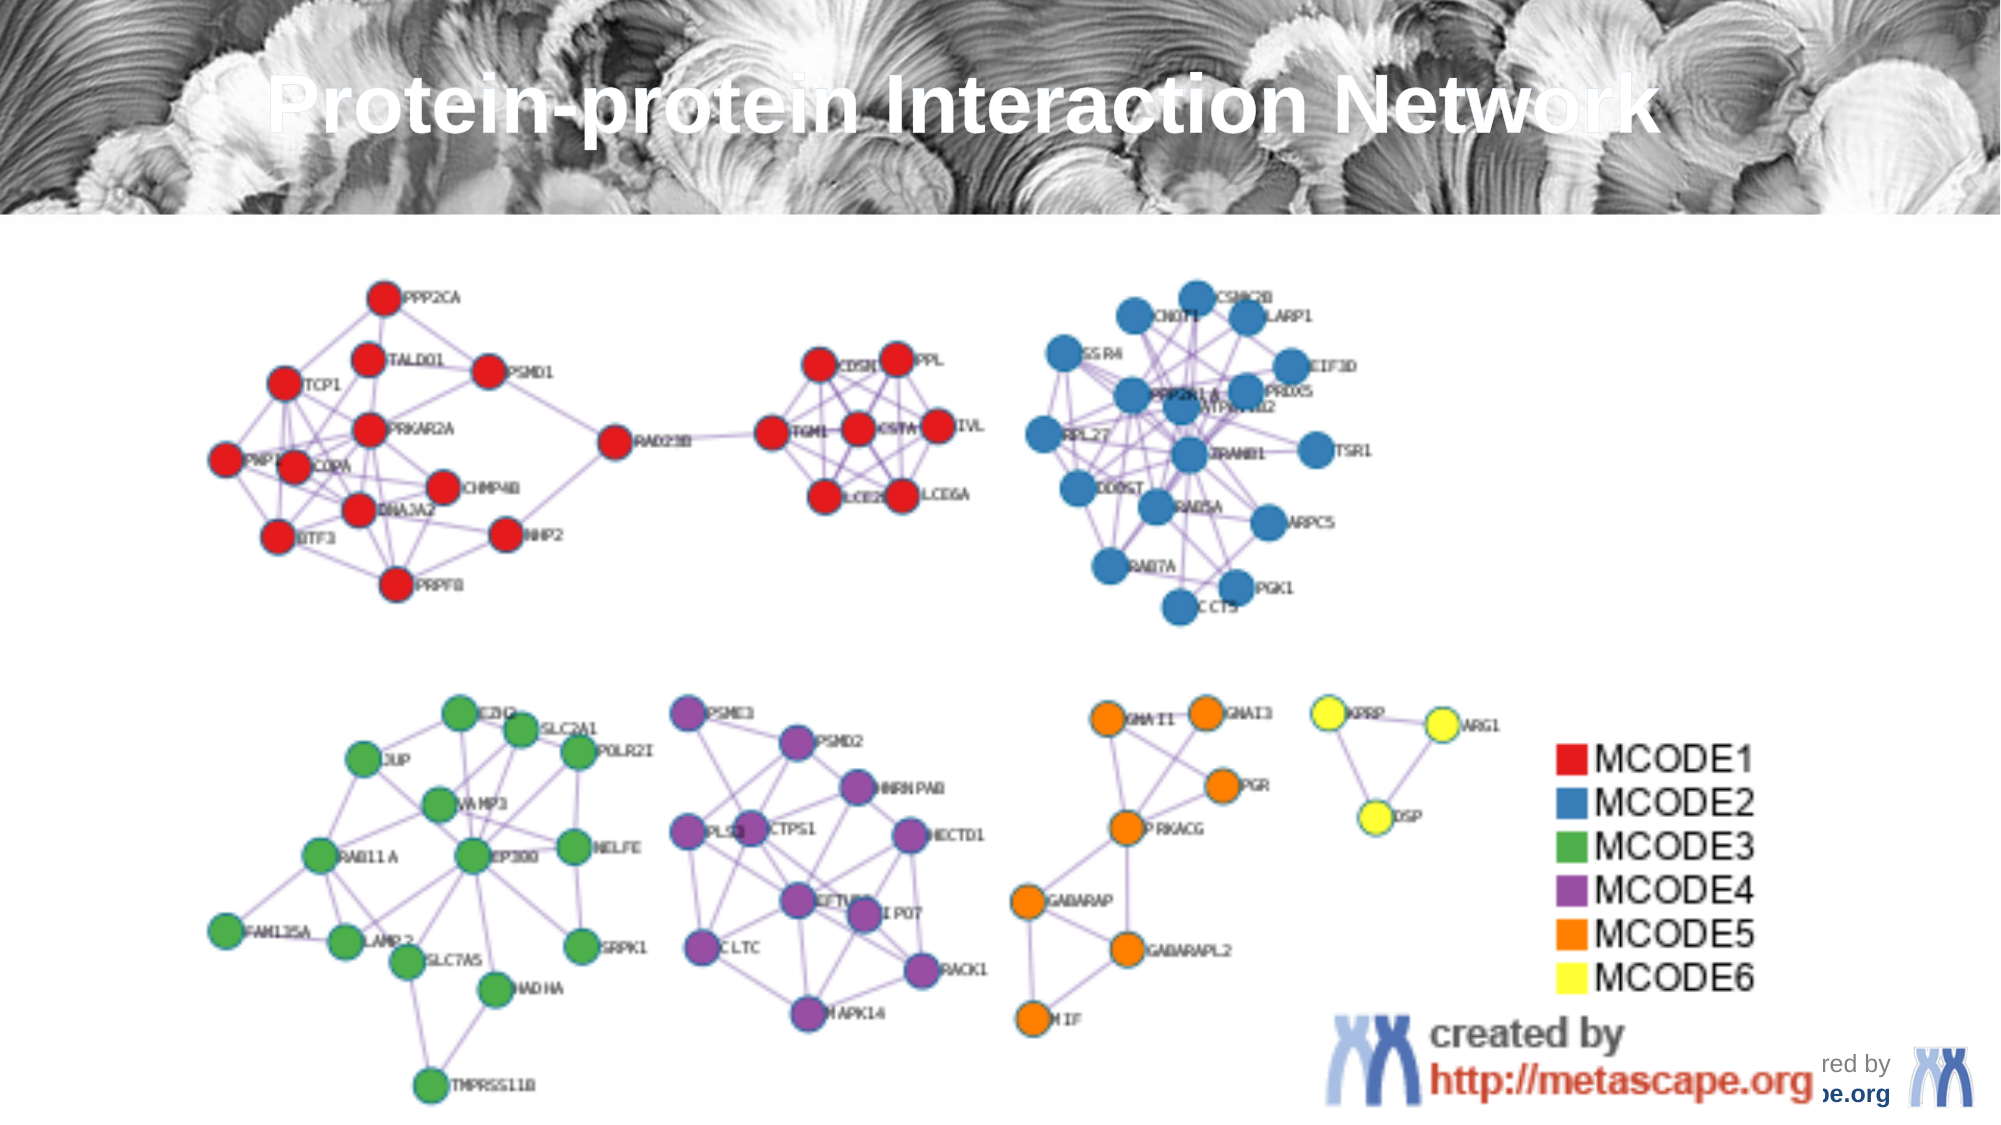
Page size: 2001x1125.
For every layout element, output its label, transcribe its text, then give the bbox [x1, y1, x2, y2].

text_box Protein-protein Interaction Network [249, 61, 1702, 137]
picture [0, 0, 2001, 1125]
